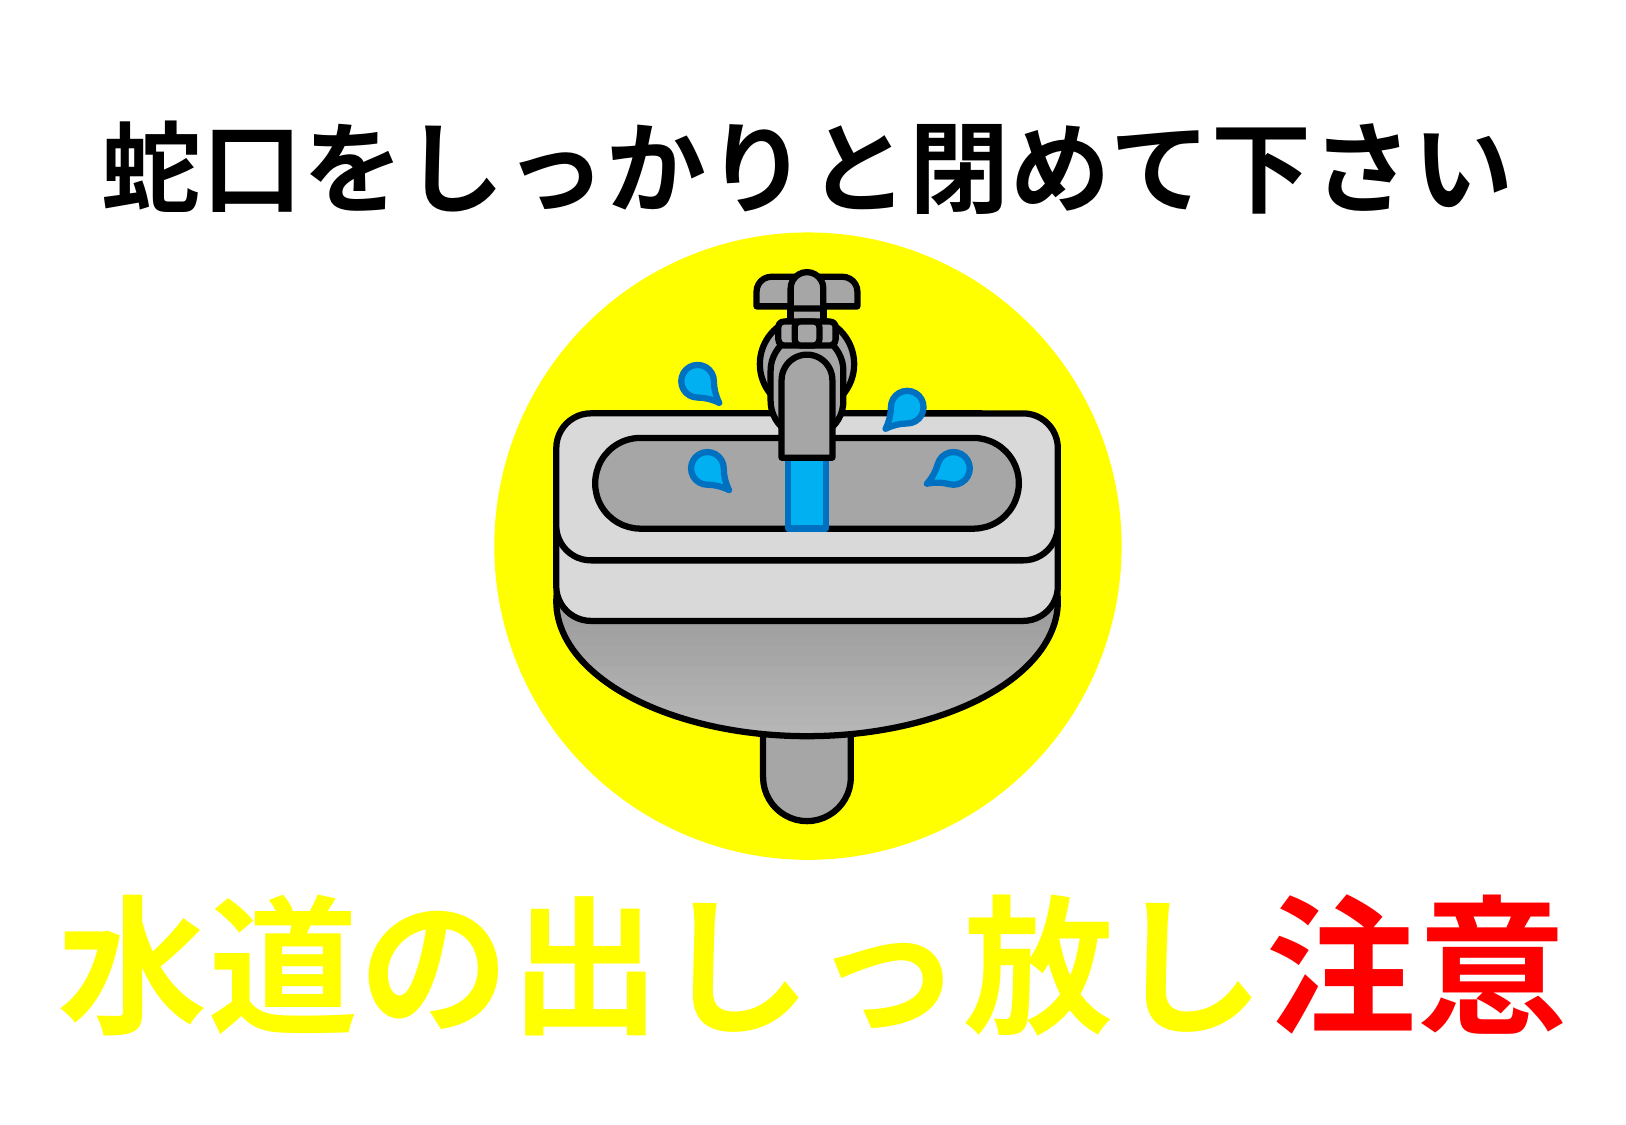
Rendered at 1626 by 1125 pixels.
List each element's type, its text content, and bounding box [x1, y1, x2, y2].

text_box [494, 232, 1122, 861]
text_box 蛇口をしっかりと閉めて下さい [0, 97, 1625, 233]
text_box 水道の出しっ放し注意 [0, 865, 1625, 1061]
